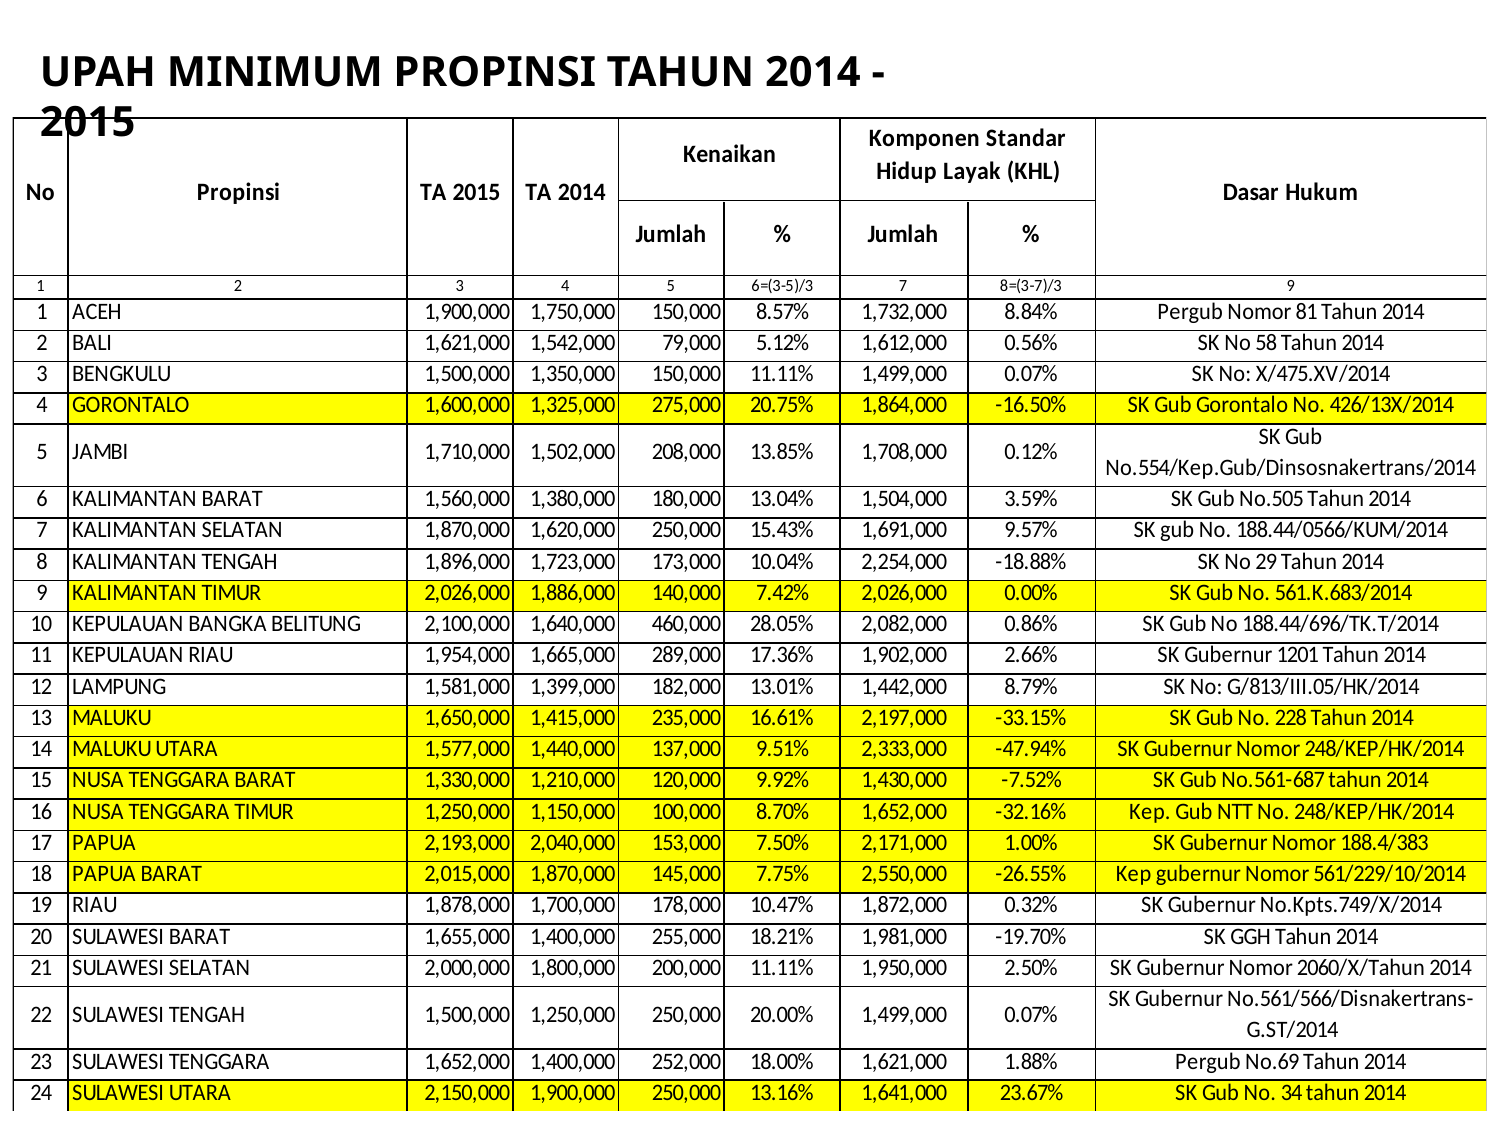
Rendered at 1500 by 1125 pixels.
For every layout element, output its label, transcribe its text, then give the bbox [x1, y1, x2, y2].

picture [12, 116, 1488, 1113]
text_box UPAH MINIMUM PROPINSI TAHUN 2014 - 2015 [24, 37, 963, 115]
